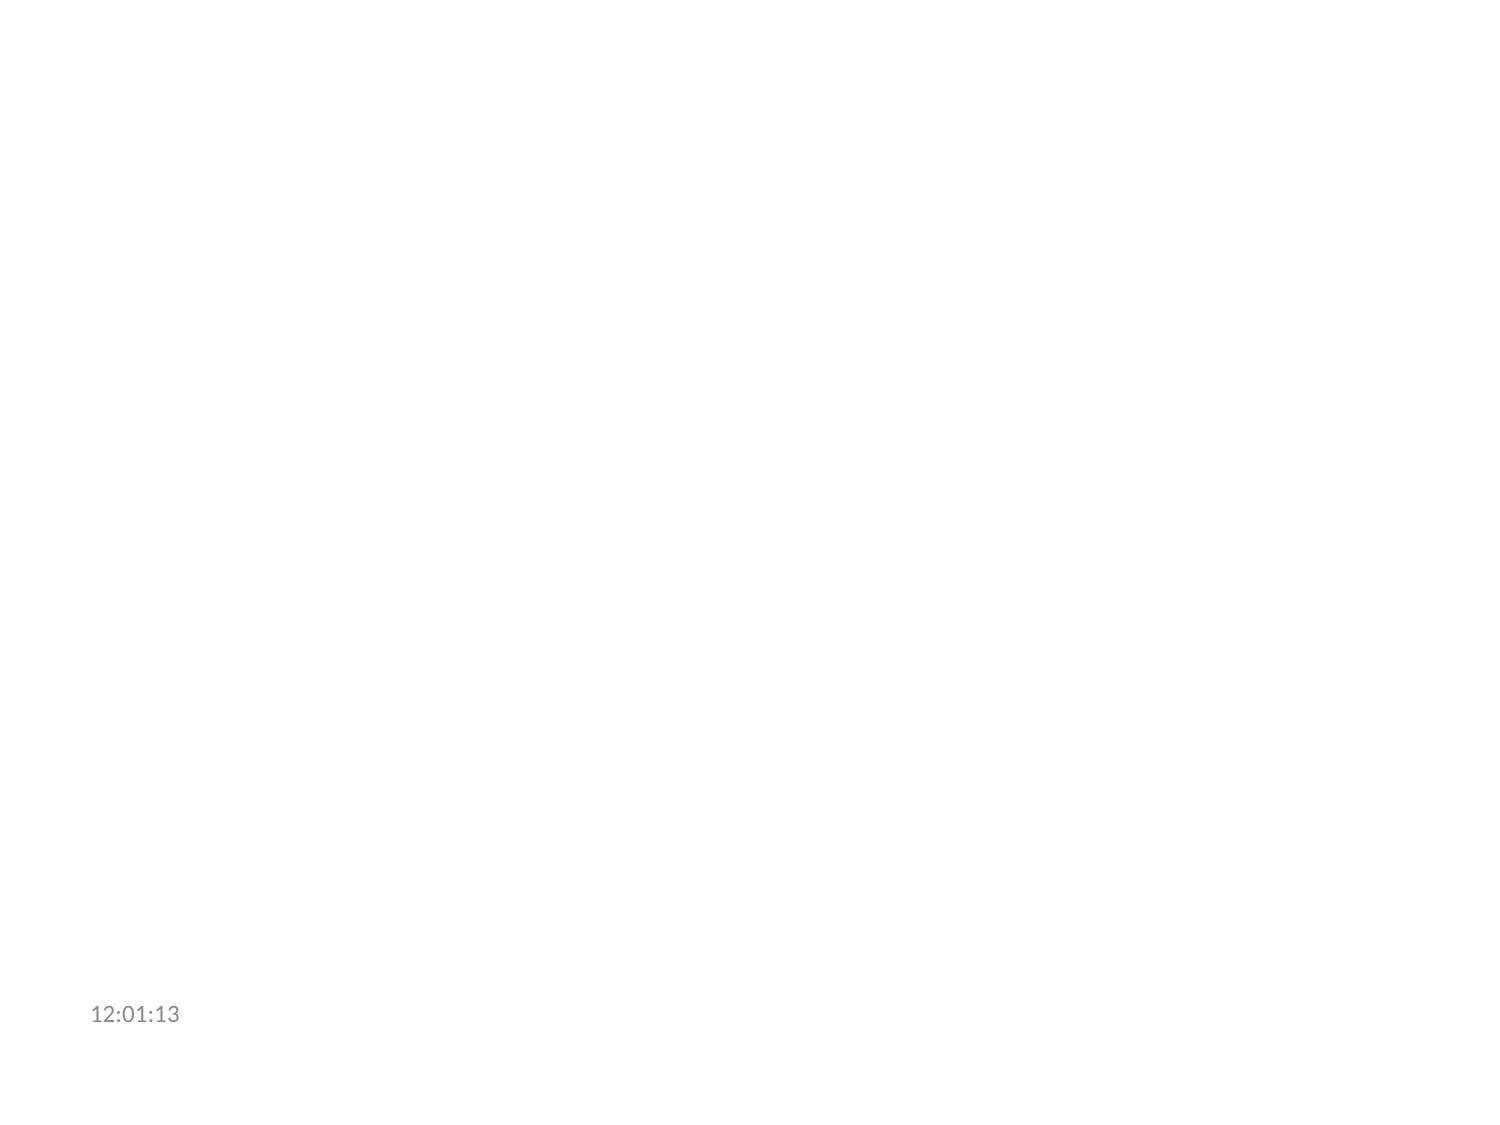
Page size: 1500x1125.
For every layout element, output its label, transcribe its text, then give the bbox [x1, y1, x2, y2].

text_box 15:35:09 [75, 982, 425, 1043]
